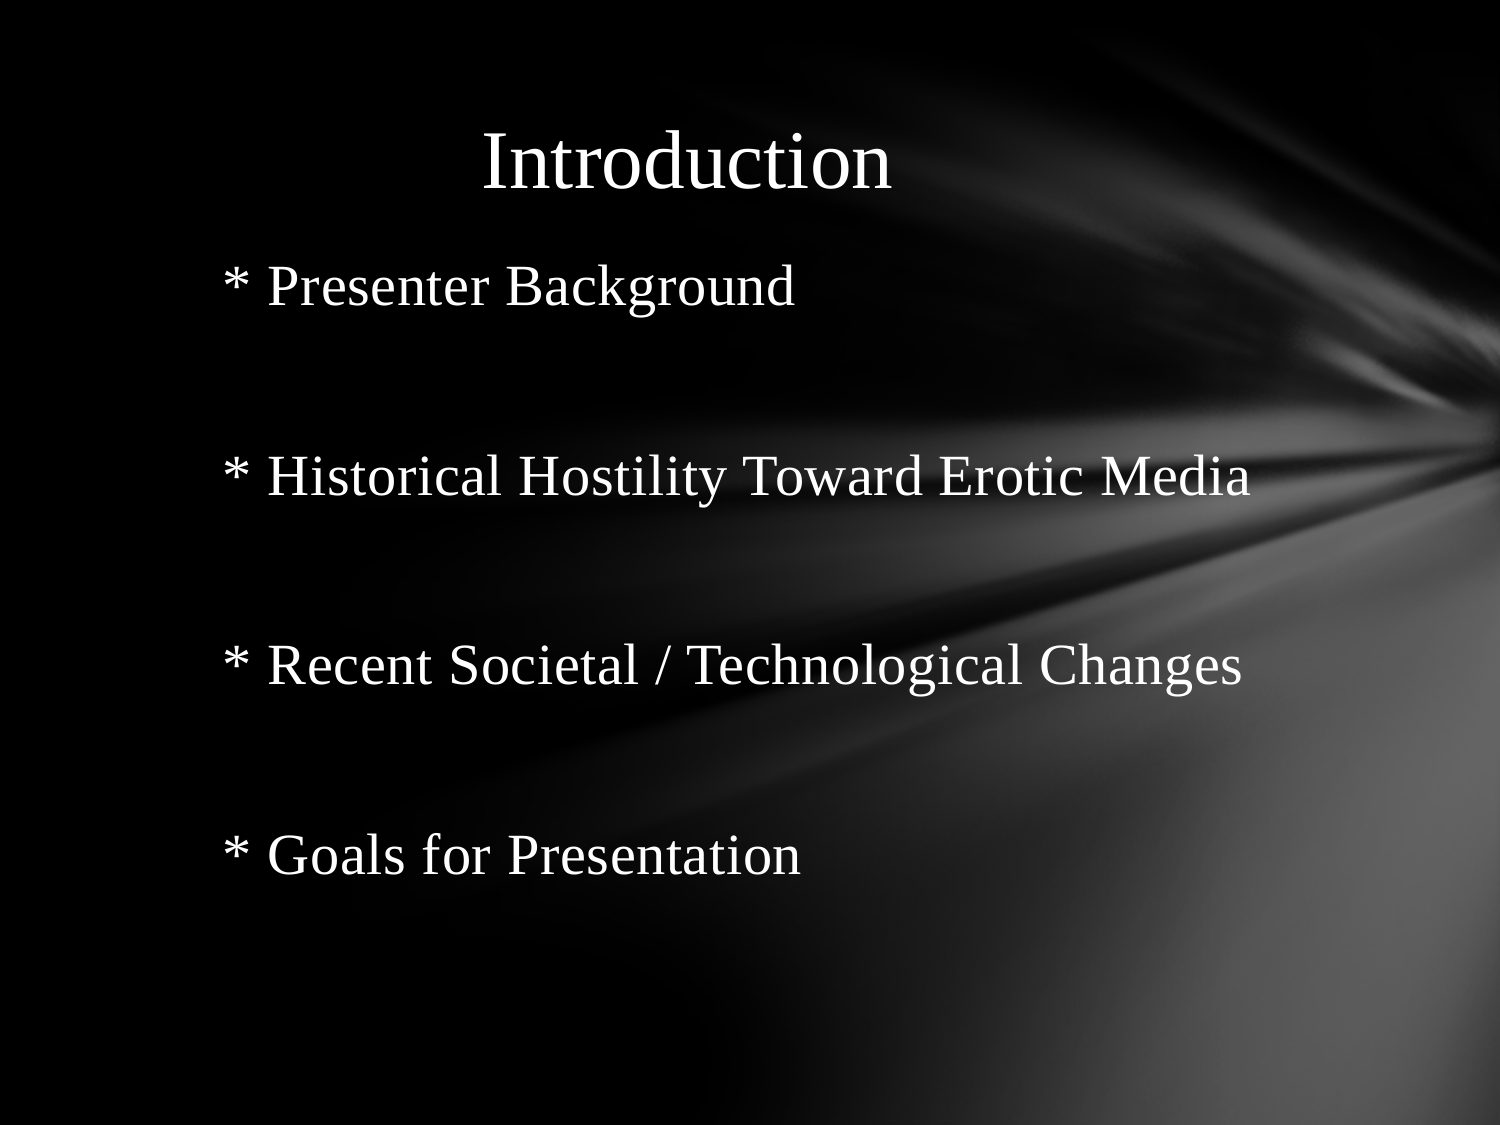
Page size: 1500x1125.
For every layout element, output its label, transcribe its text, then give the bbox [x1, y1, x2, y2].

list * Presenter Background * Historical Hostility Toward Erotic Media * Recent Societal / Technological Changes * Goals for Presentation [57, 239, 1318, 1015]
title Introduction [57, 37, 1318, 213]
